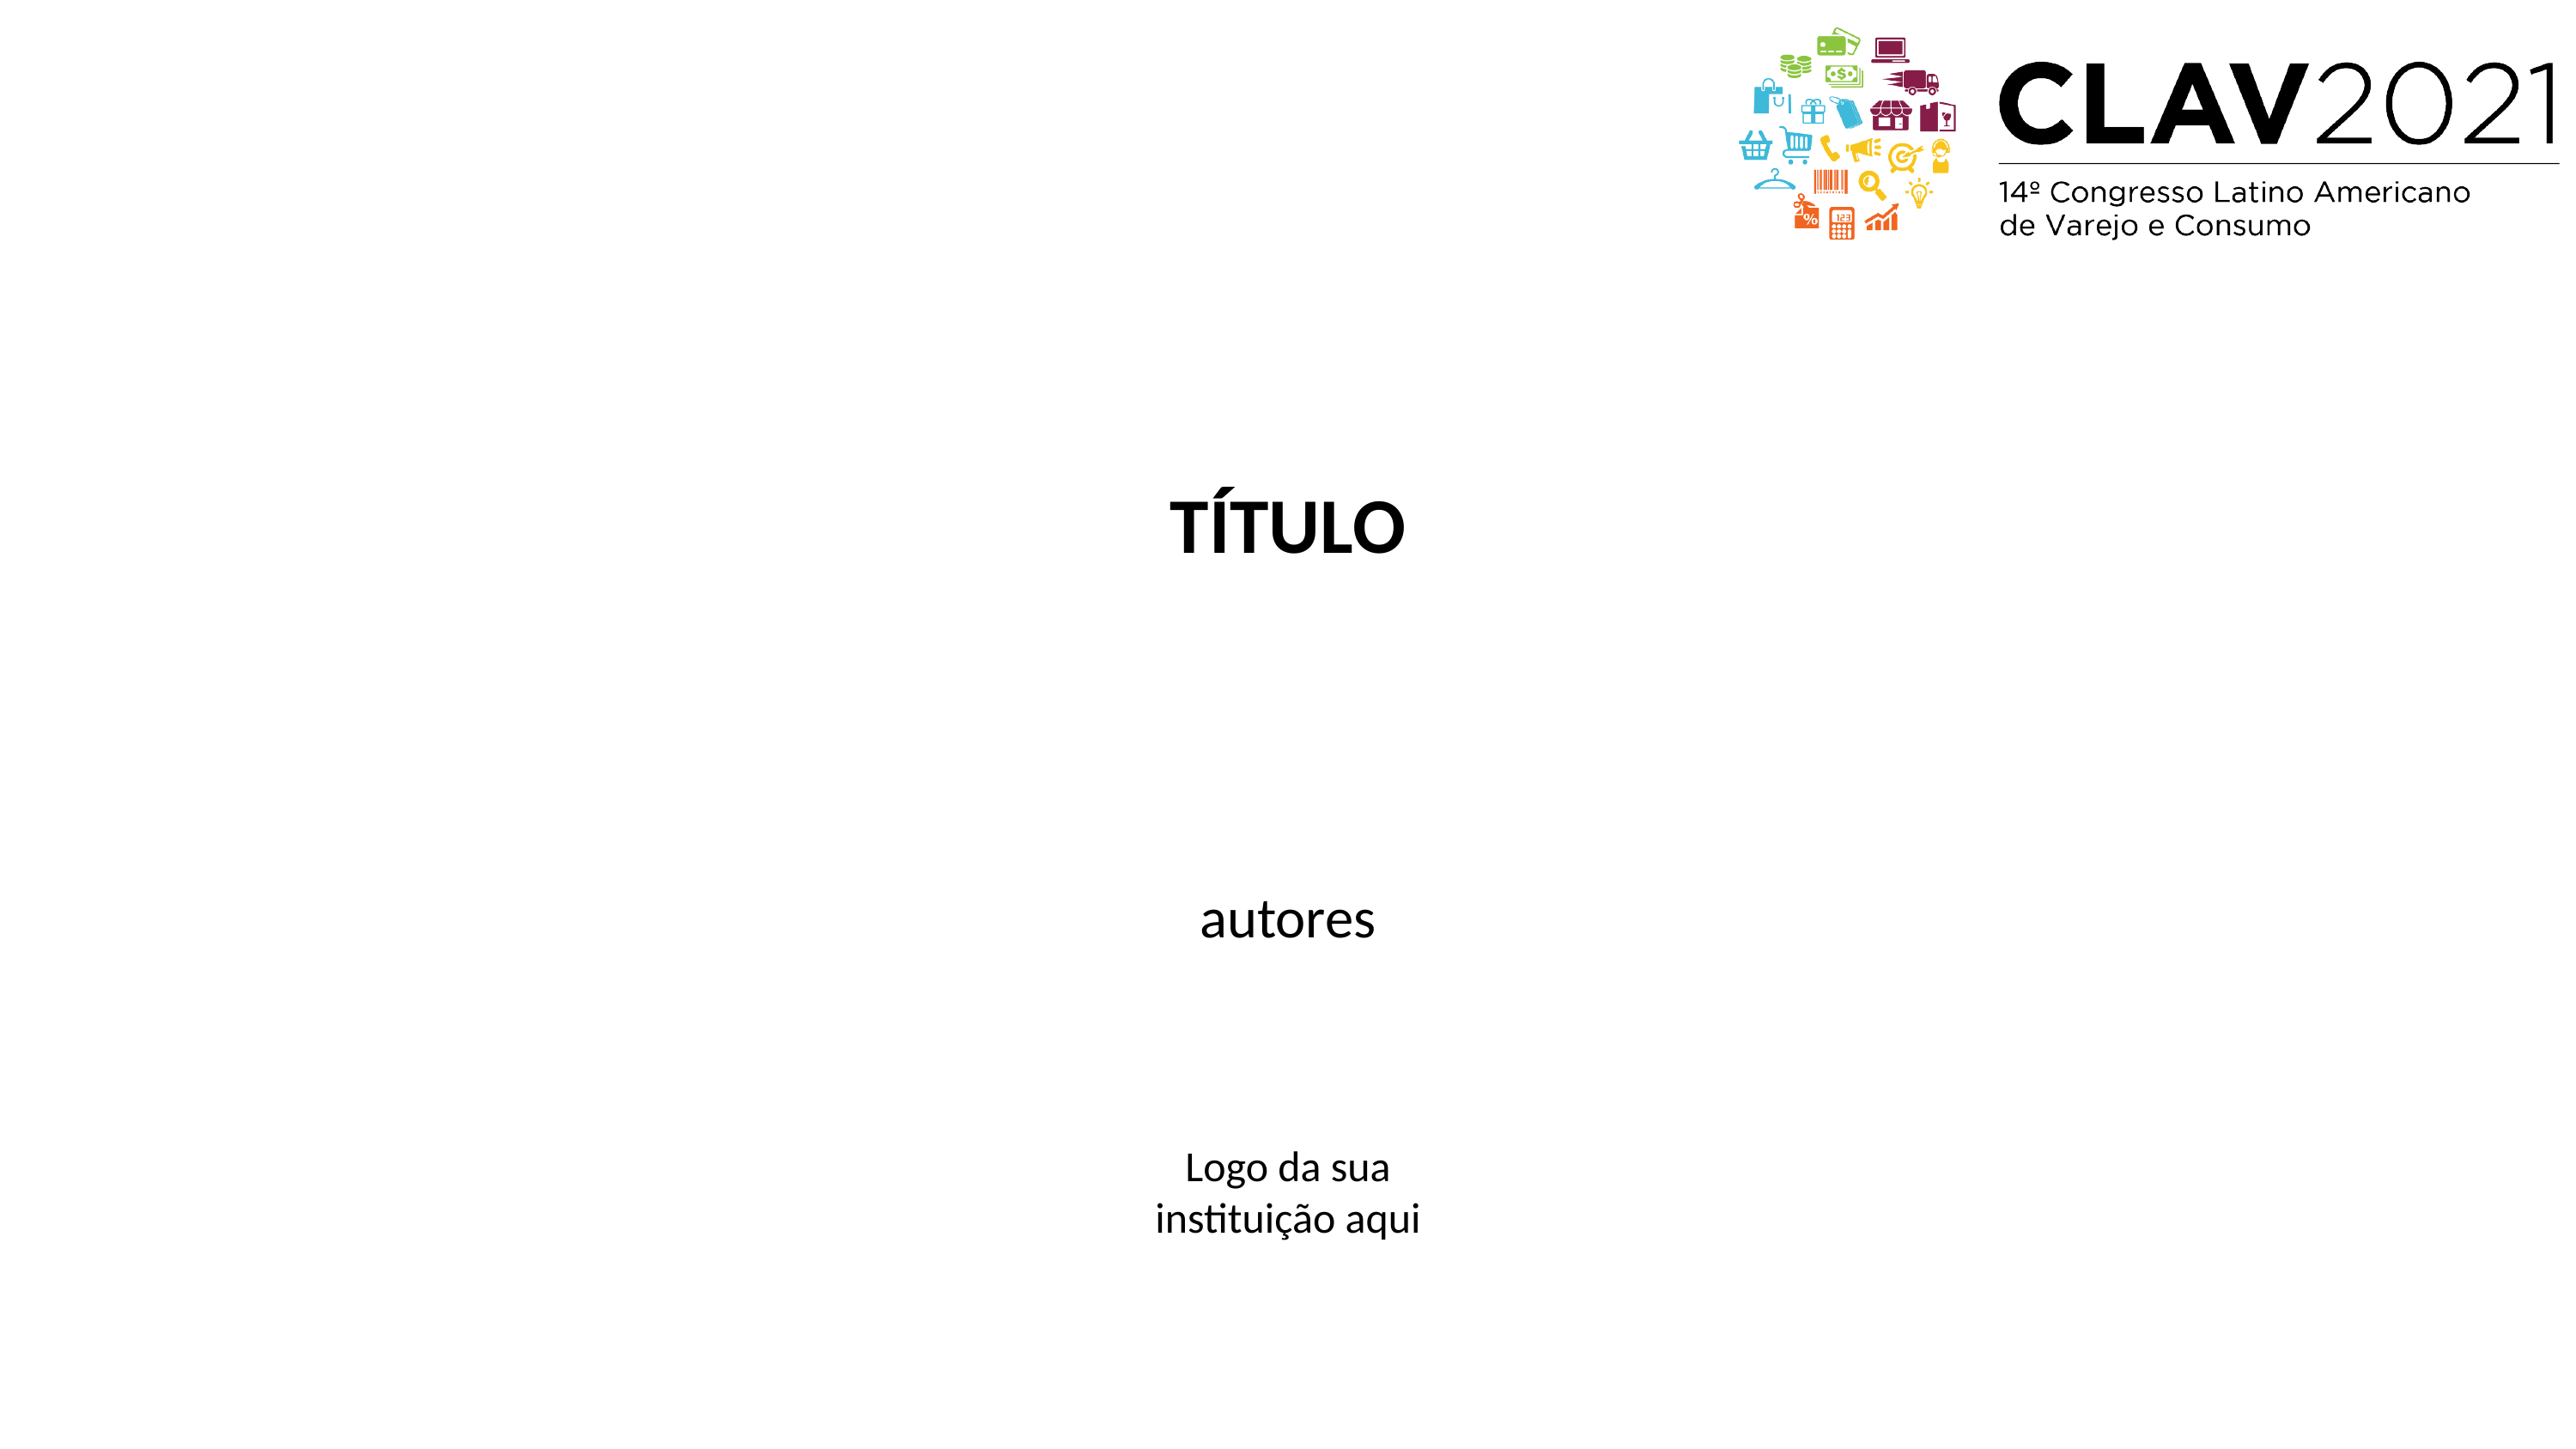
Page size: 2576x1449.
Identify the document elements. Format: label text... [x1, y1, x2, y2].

text_box Logo da sua instituição aqui [1105, 1131, 1471, 1248]
title TÍTULO [740, 418, 1836, 626]
picture [1738, 26, 2565, 240]
subtitle autores [837, 874, 1739, 982]
